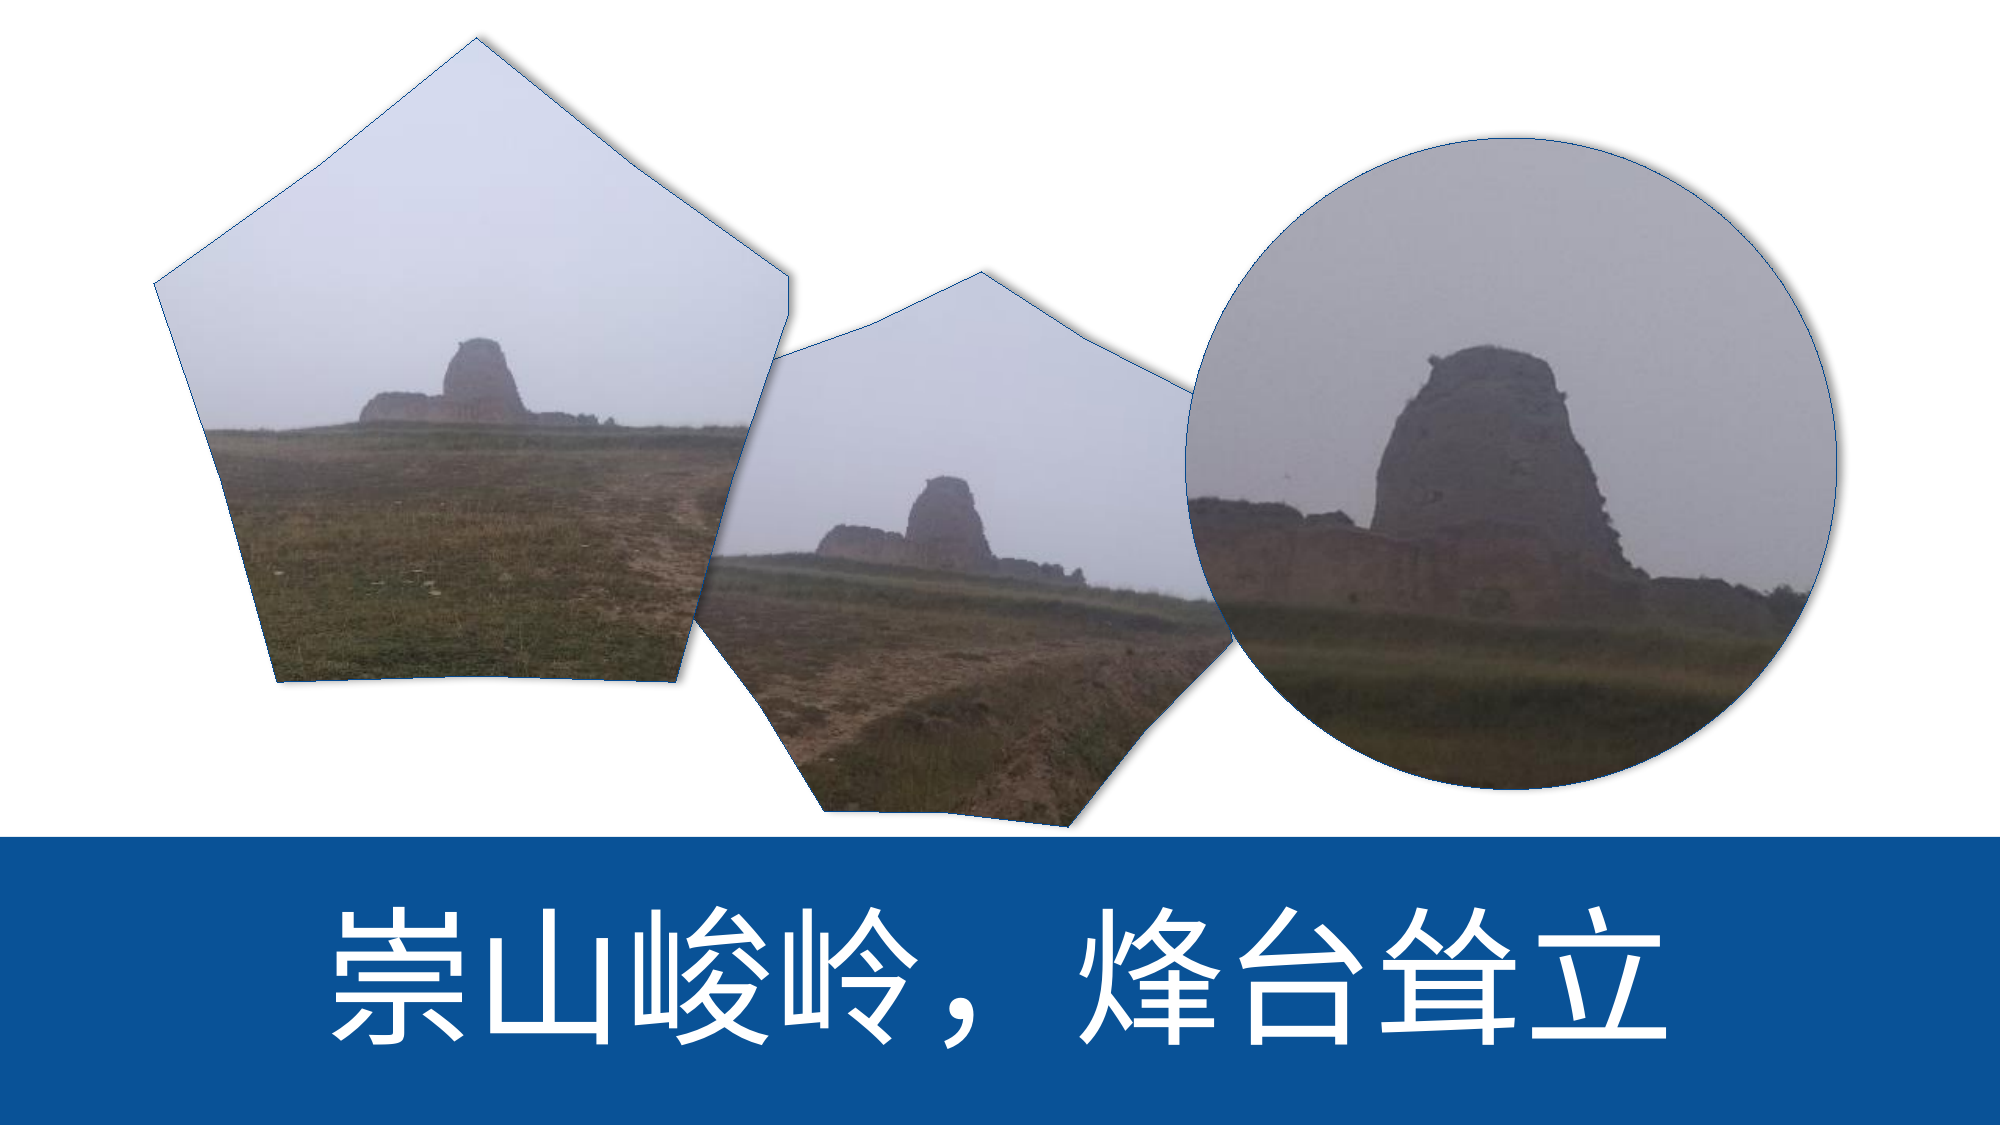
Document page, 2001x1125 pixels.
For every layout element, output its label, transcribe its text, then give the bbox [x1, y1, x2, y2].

picture [153, 37, 1837, 827]
text_box 崇山峻岭，烽台耸立 [310, 875, 1690, 1071]
text_box [0, 836, 2000, 1125]
